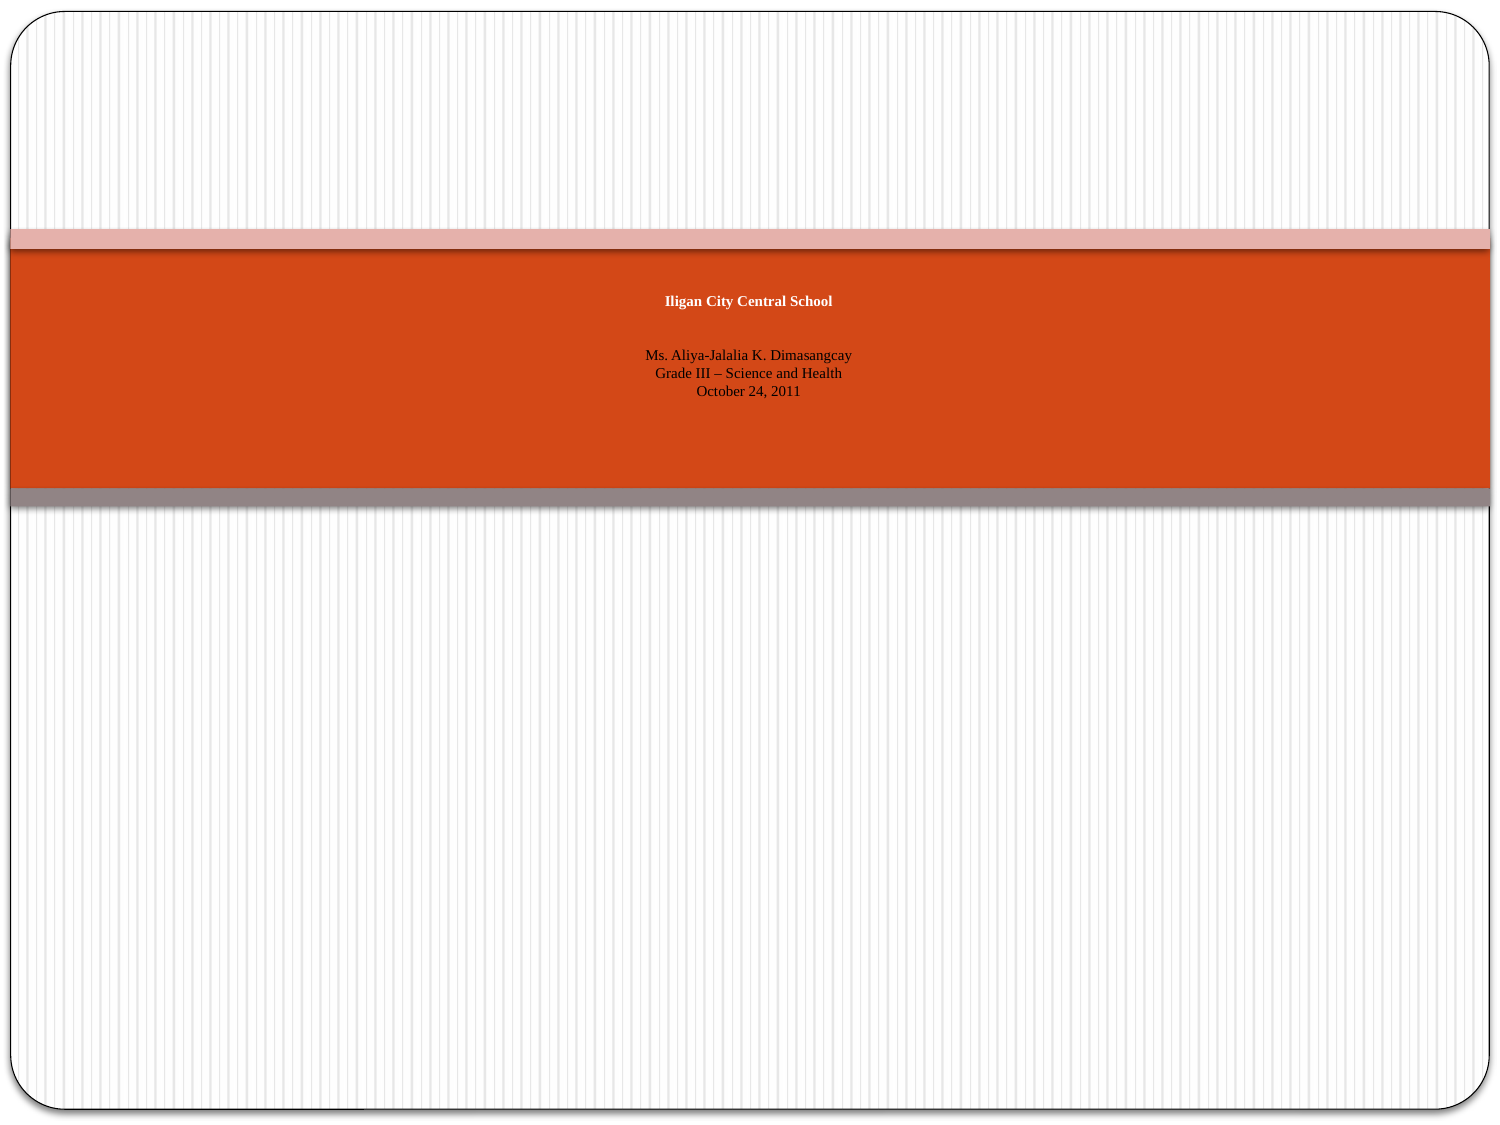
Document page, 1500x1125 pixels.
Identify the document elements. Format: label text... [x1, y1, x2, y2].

title Iligan City Central School Ms. Aliya-Jalalia K. Dimasangcay Grade III – Science and Health October 24, 2011 [87, 174, 1411, 417]
